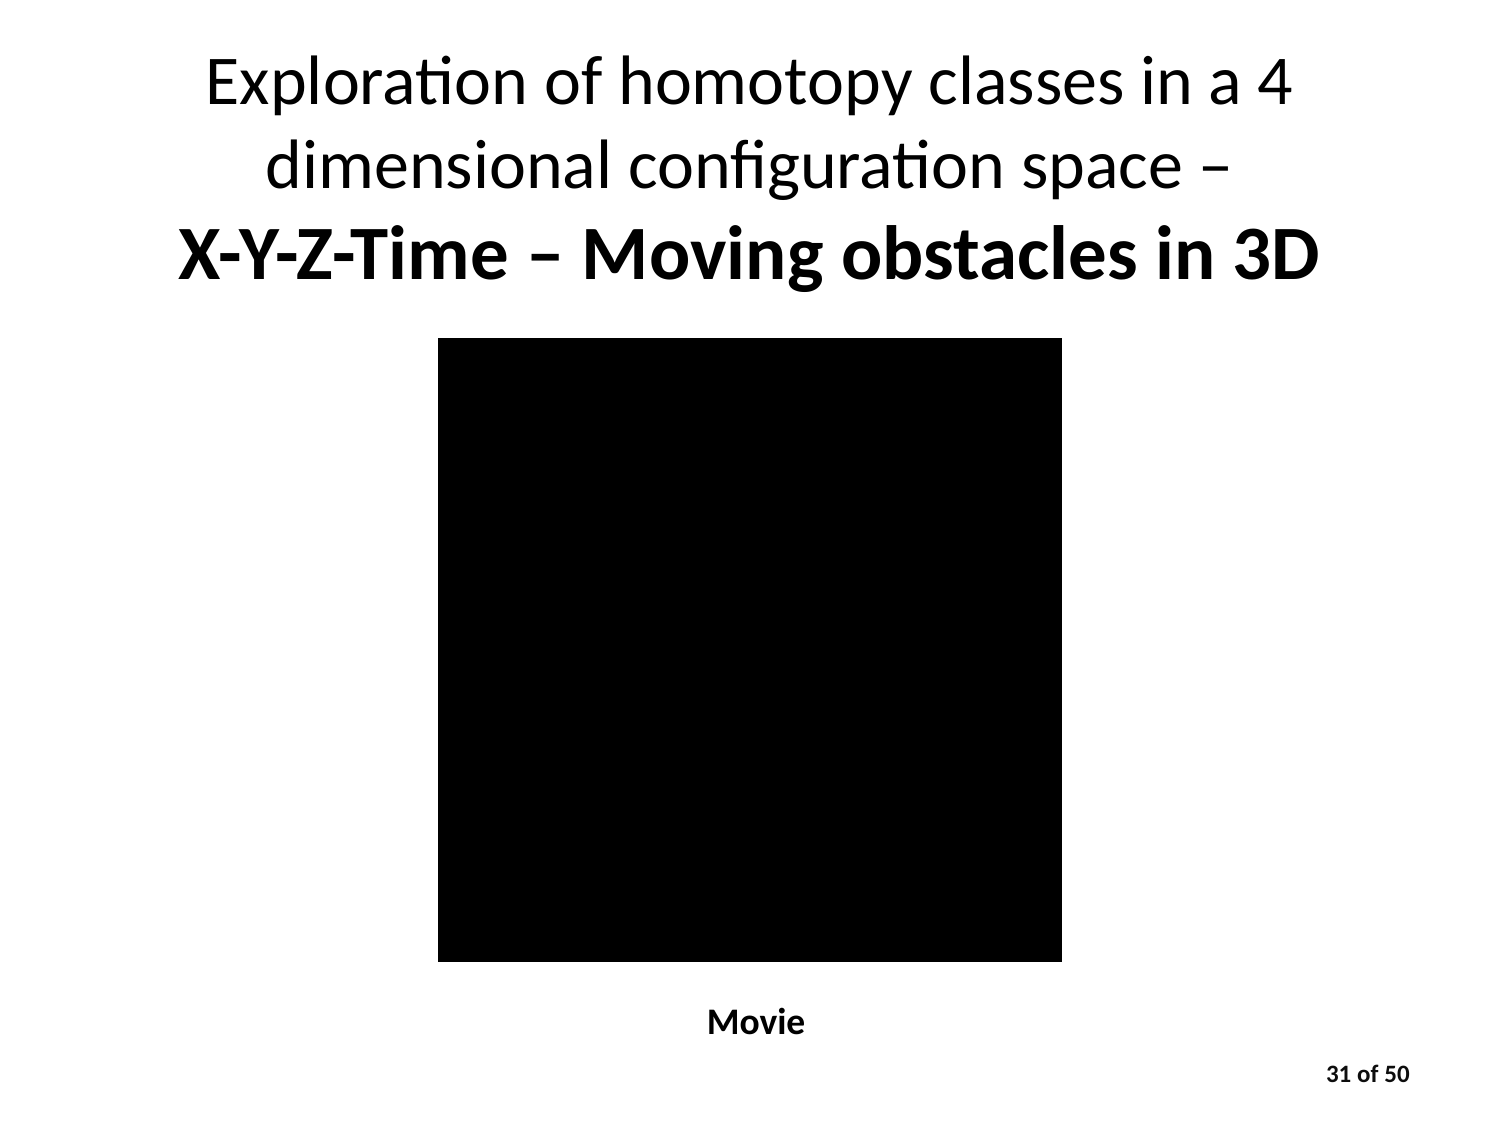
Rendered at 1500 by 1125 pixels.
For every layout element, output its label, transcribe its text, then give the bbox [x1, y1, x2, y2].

slide_number 31 of 50 [1074, 1042, 1425, 1103]
title Exploration of homotopy classes in a 4 dimensional configuration space – X-Y-Z-Time – Moving obstacles in 3D [75, 24, 1425, 305]
text_box Movie [574, 989, 938, 1050]
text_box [437, 337, 1063, 963]
